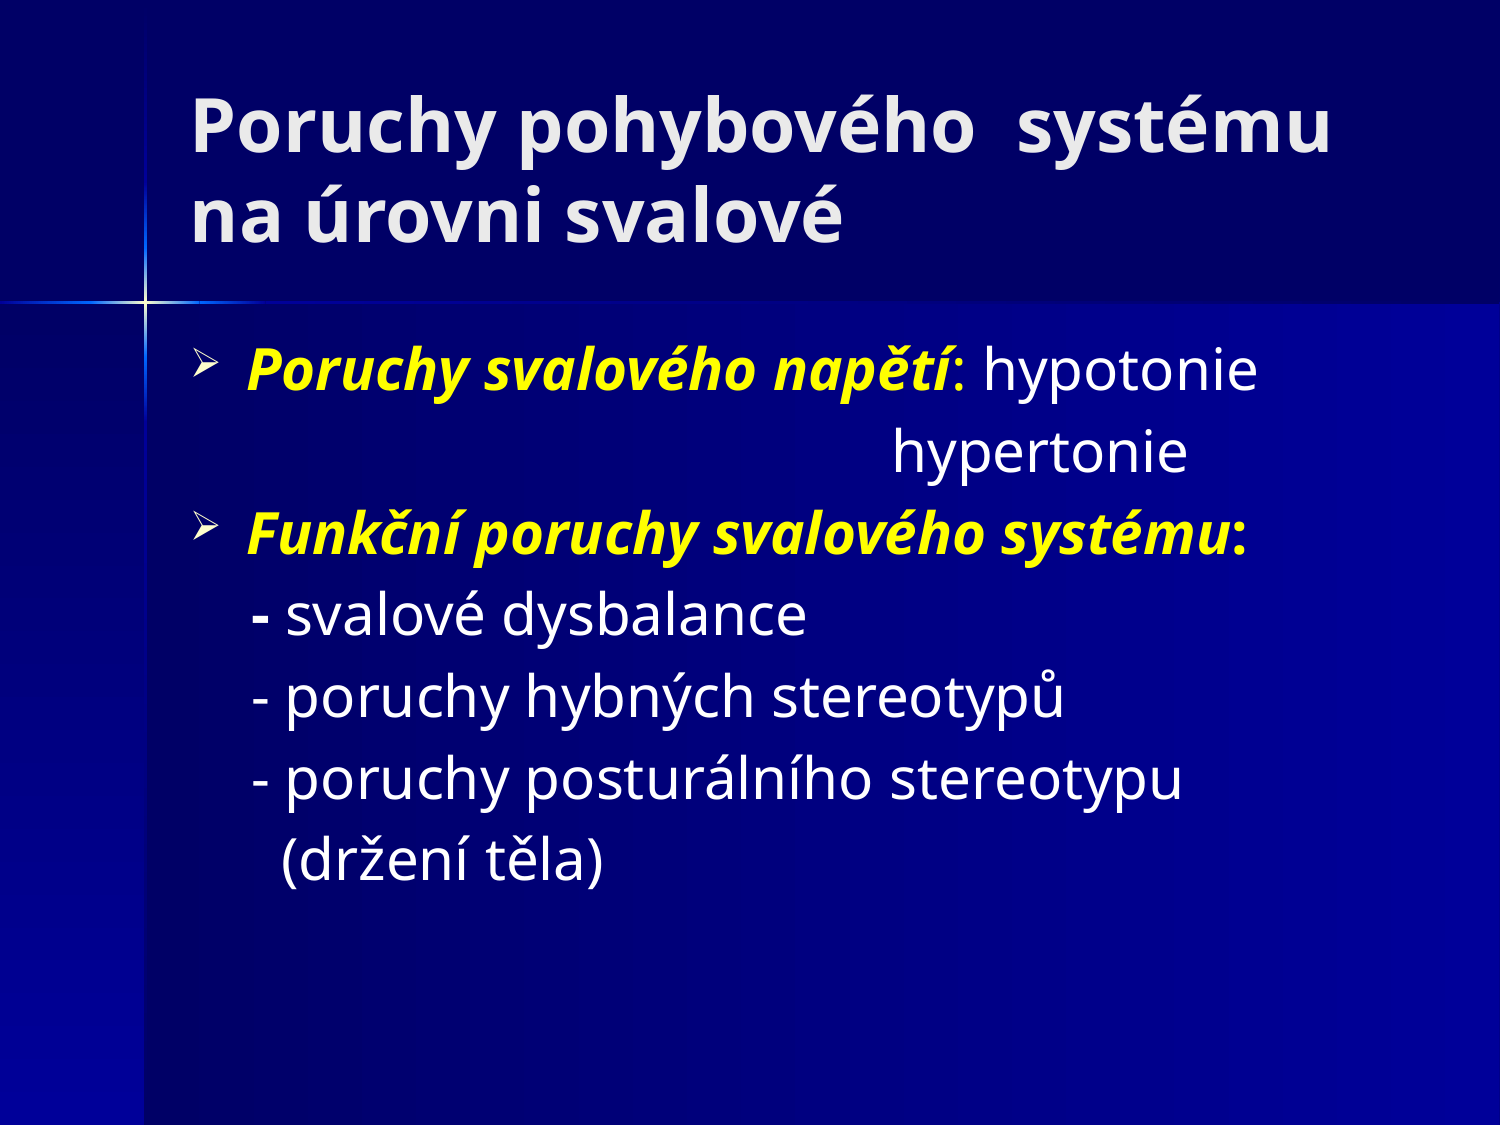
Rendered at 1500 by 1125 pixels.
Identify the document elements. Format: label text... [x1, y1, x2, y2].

list Poruchy svalového napětí: hypotonie hypertonie Funkční poruchy svalového systému: - svalové dysbalance - poruchy hybných stereotypů - poruchy posturálního stereotypu (držení těla) [174, 324, 1413, 1001]
title Poruchy pohybového systému na úrovni svalové [174, 49, 1413, 286]
